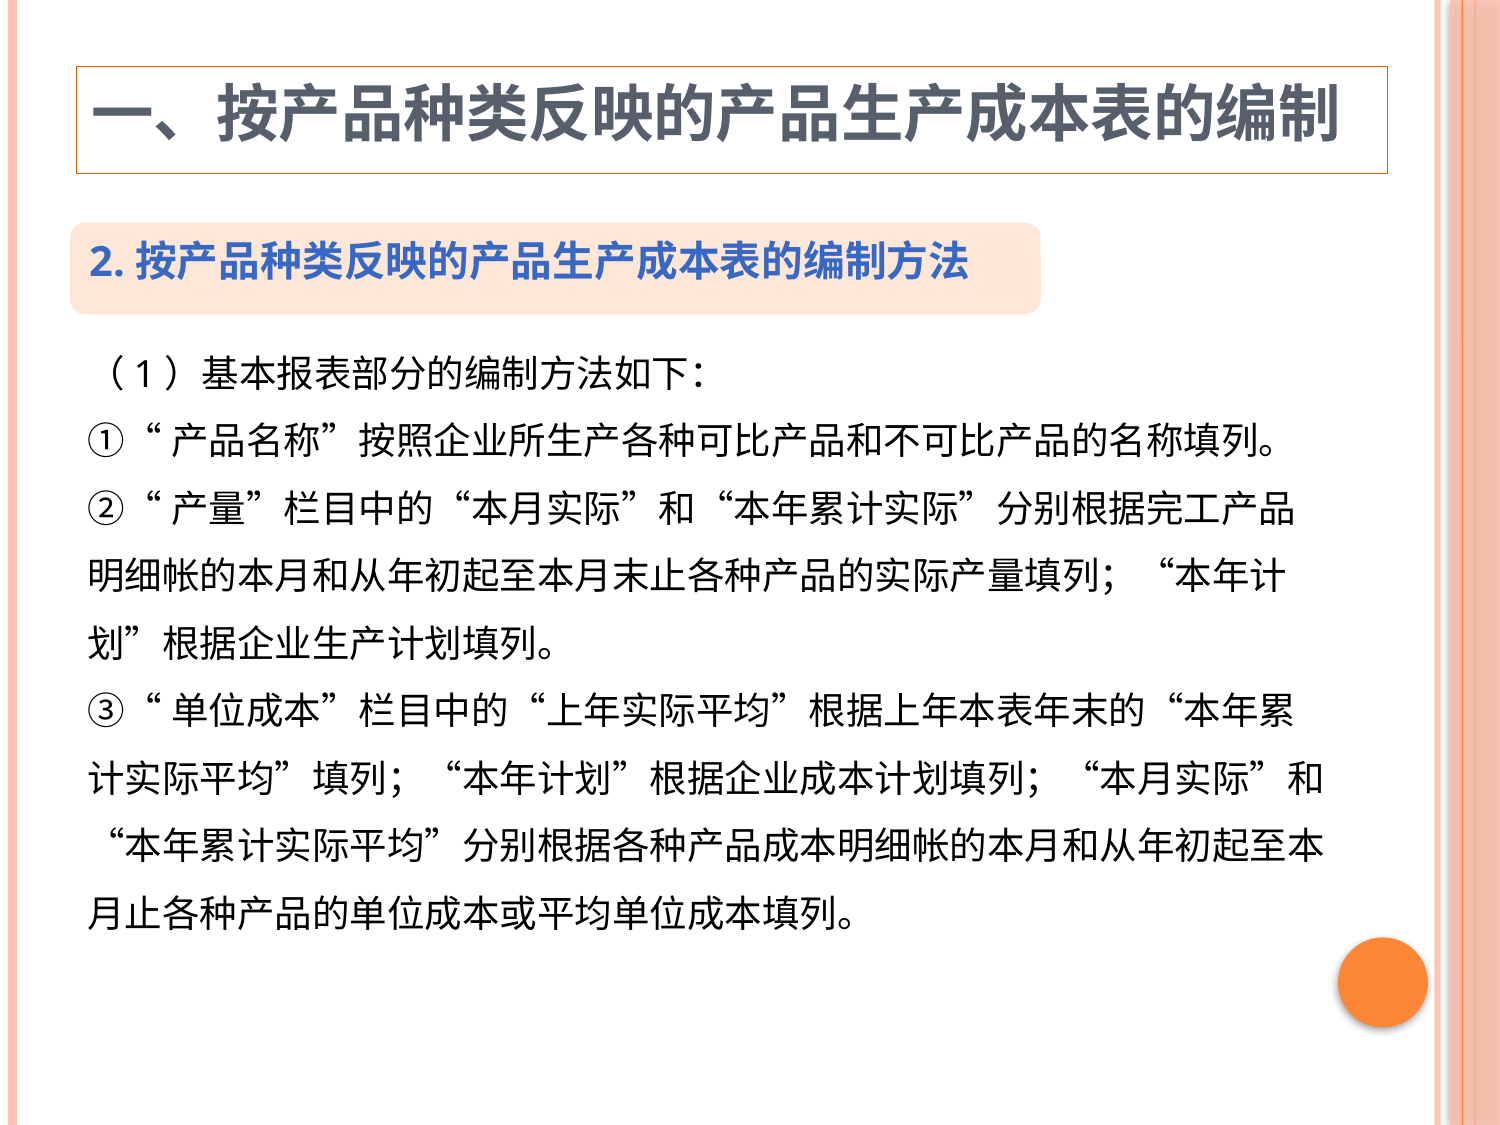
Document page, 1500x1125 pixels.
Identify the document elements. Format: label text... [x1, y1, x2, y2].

text_box （1）基本报表部分的编制方法如下： ①“产品名称”按照企业所生产各种可比产品和不可比产品的名称填列。 ②“产量”栏目中的“本月实际”和“本年累计实际”分别根据完工产品明细帐的本月和从年初起至本月末止各种产品的实际产量填列；“本年计划”根据企业生产计划填列。 ③“单位成本”栏目中的“上年实际平均”根据上年本表年末的“本年累计实际平均”填列；“本年计划”根据企业成本计划填列；“本月实际”和“本年累计实际平均”分别根据各种产品成本明细帐的本月和从年初起至本月止各种产品的单位成本或平均单位成本填列。 [72, 319, 1344, 1010]
text_box 一、按产品种类反映的产品生产成本表的编制 [76, 66, 1388, 174]
text_box 2.按产品种类反映的产品生产成本表的编制方法 [69, 222, 1041, 315]
